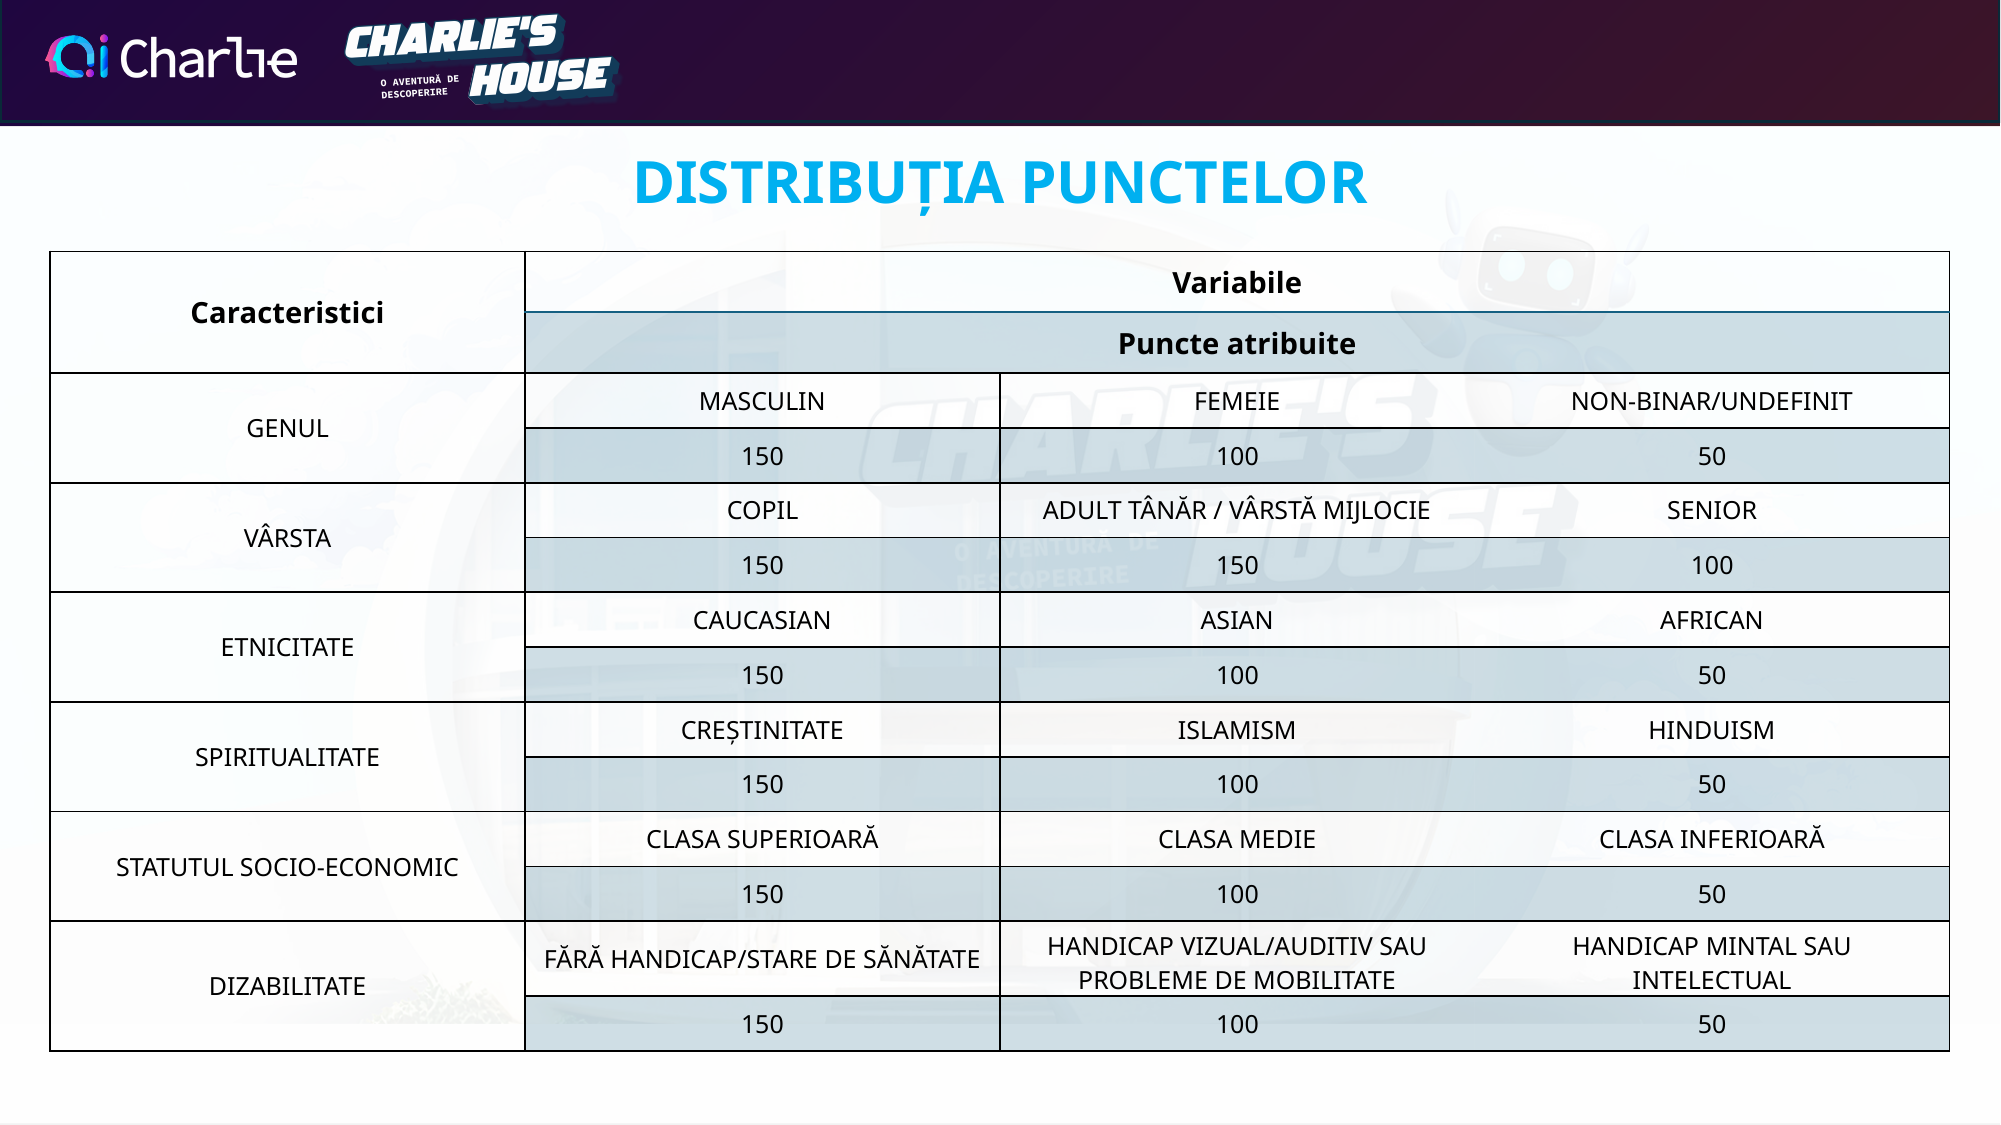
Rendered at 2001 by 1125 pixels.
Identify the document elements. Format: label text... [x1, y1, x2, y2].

table_cell 50 [1475, 867, 1949, 920]
table_cell 100 [1001, 867, 1475, 920]
table_cell 100 [1001, 429, 1475, 482]
table_cell HANDICAP VIZUAL/AUDITIV SAU PROBLEME DE MOBILITATE [1001, 922, 1475, 995]
table_cell CREȘTINITATE [526, 703, 999, 756]
table_cell DIZABILITATE [51, 922, 524, 1050]
table_cell 150 [526, 997, 999, 1050]
table_cell HANDICAP MINTAL SAU INTELECTUAL [1475, 922, 1949, 995]
table_cell CLASA INFERIOARĂ [1475, 812, 1949, 866]
table_header Caracteristici [51, 252, 524, 372]
table_cell 100 [1001, 997, 1475, 1050]
table_cell GENUL [51, 374, 524, 482]
table_cell ETNICITATE [51, 593, 524, 701]
table_cell 150 [526, 538, 999, 591]
table_cell STATUTUL SOCIO-ECONOMIC [51, 812, 524, 920]
table_cell 100 [1001, 758, 1475, 811]
table_header Variabile [526, 252, 1949, 311]
table_cell NON-BINAR/UNDEFINIT [1475, 374, 1949, 427]
table_cell SENIOR [1475, 484, 1949, 537]
table_cell ASIAN [1001, 593, 1475, 646]
table_cell 150 [526, 429, 999, 482]
table_cell FĂRĂ HANDICAP/STARE DE SĂNĂTATE [526, 922, 999, 995]
table_cell ADULT TÂNĂR / VÂRSTĂ MIJLOCIE [1001, 484, 1475, 537]
table_cell 50 [1475, 758, 1949, 811]
picture [344, 13, 625, 112]
picture [45, 34, 297, 78]
table_cell CLASA SUPERIOARĂ [526, 812, 999, 866]
table_cell ISLAMISM [1001, 703, 1475, 756]
table_cell VÂRSTA [51, 484, 524, 591]
table_cell FEMEIE [1001, 374, 1475, 427]
table_cell 100 [1001, 648, 1475, 701]
table_cell 100 [1475, 538, 1949, 591]
table_cell SPIRITUALITATE [51, 703, 524, 811]
table_cell 50 [1475, 648, 1949, 701]
table_cell CLASA MEDIE [1001, 812, 1475, 866]
table_cell MASCULIN [526, 374, 999, 427]
table_cell 150 [526, 867, 999, 920]
table_cell 50 [1475, 997, 1949, 1050]
table_cell CAUCASIAN [526, 593, 999, 646]
table_cell 150 [526, 758, 999, 811]
table_cell 150 [1001, 538, 1475, 591]
table_cell COPIL [526, 484, 999, 537]
text_box DISTRIBUȚIA PUNCTELOR [0, 137, 2000, 223]
table_cell 150 [526, 648, 999, 701]
table_cell Puncte atribuite [526, 313, 1949, 372]
table_cell AFRICAN [1475, 593, 1949, 646]
table_cell HINDUISM [1475, 703, 1949, 756]
table_cell 50 [1475, 429, 1949, 482]
